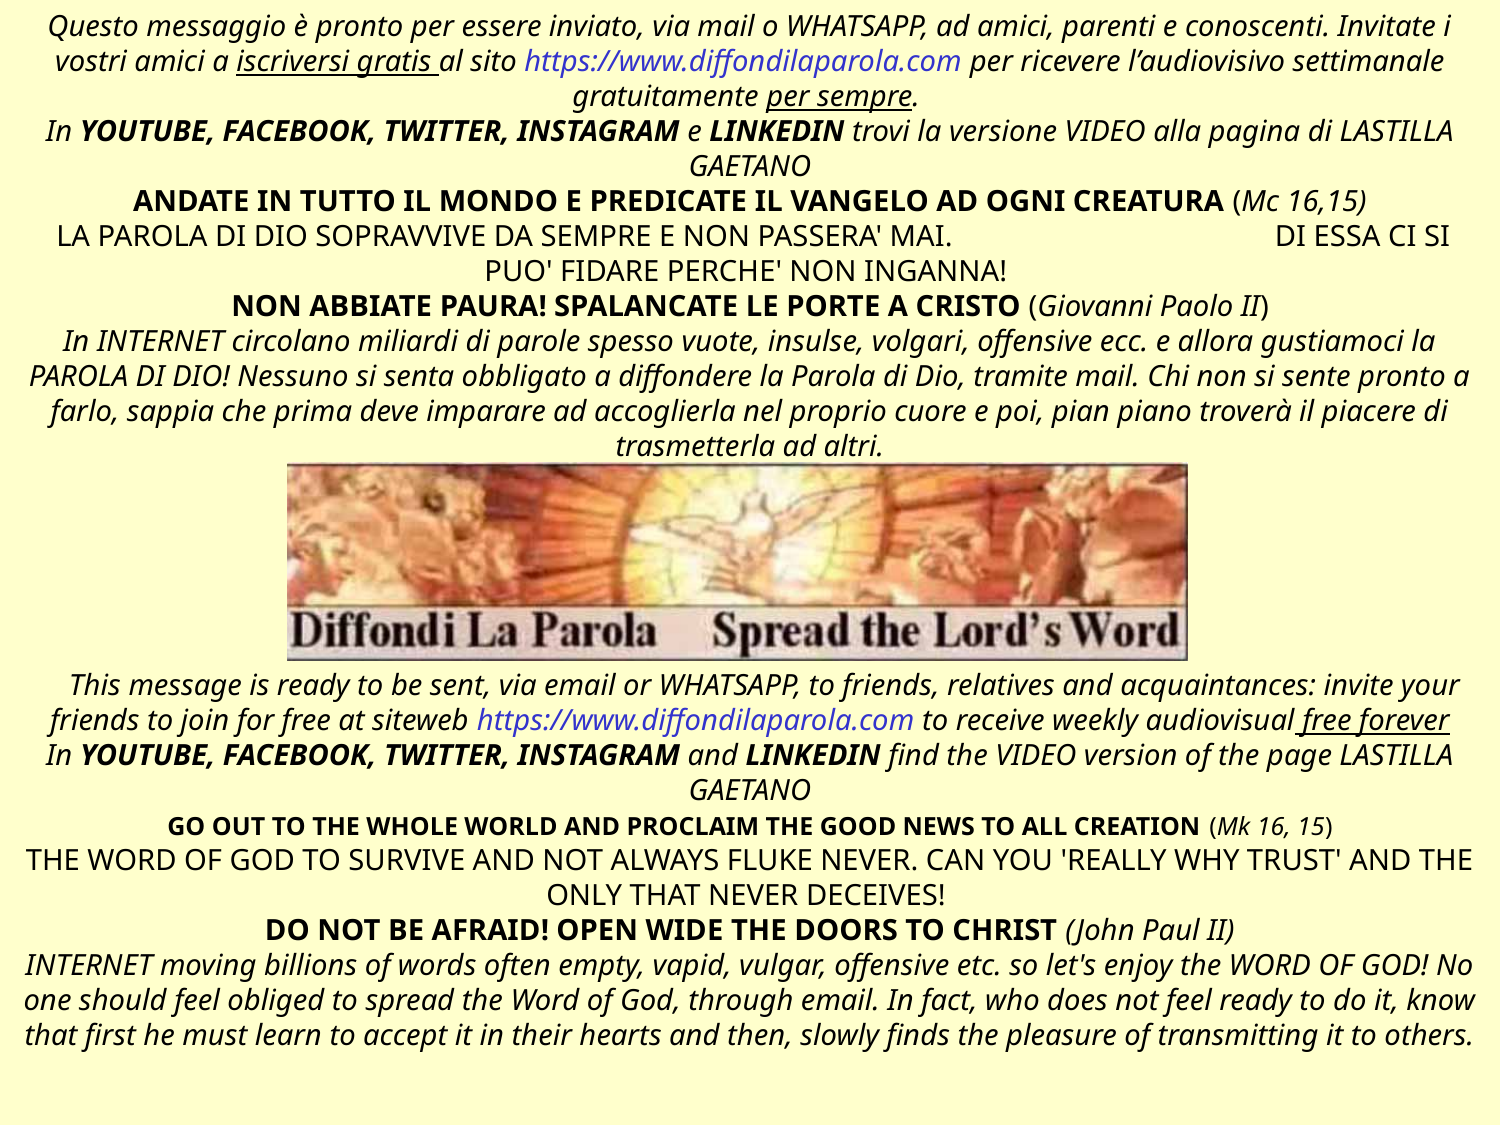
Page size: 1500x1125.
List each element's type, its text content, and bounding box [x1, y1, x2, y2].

text_box Questo messaggio è pronto per essere inviato, via mail o WHATSAPP, ad amici, parenti e conoscenti. Invitate i vostri amici a iscriversi gratis al sito https://www.diffondilaparola.com per ricevere l’audiovisivo settimanale gratuitamente per sempre. In YOUTUBE, FACEBOOK, TWITTER, INSTAGRAM e LINKEDIN trovi la versione VIDEO alla pagina di LASTILLA GAETANO ANDATE IN TUTTO IL MONDO E PREDICATE IL VANGELO AD OGNI CREATURA (Mc 16,15) LA PAROLA DI DIO SOPRAVVIVE DA SEMPRE E NON PASSERA' MAI. DI ESSA CI SI PUO' FIDARE PERCHE' NON INGANNA! NON ABBIATE PAURA! SPALANCATE LE PORTE A CRISTO (Giovanni Paolo II) In INTERNET circolano miliardi di parole spesso vuote, insulse, volgari, offensive ecc. e allora gustiamoci la PAROLA DI DIO! Nessuno si senta obbligato a diffondere la Parola di Dio, tramite mail. Chi non si sente pronto a farlo, sappia che prima deve imparare ad accoglierla nel proprio cuore e poi, pian piano troverà il piacere di trasmetterla ad altri. This message is ready to be sent, via email or WHATSAPP, to friends, relatives and acquaintances: invite your friends to join for free at siteweb https://www.diffondilaparola.com to receive weekly audiovisual free forever In YOUTUBE, FACEBOOK, TWITTER, INSTAGRAM and LINKEDIN find the VIDEO version of the page LASTILLA GAETANO GO OUT TO THE WHOLE WORLD AND PROCLAIM THE GOOD NEWS TO ALL CREATION (Mk 16, 15) THE WORD OF GOD TO SURVIVE AND NOT ALWAYS FLUKE NEVER. CAN YOU 'REALLY WHY TRUST' AND THE ONLY THAT NEVER DECEIVES! DO NOT BE AFRAID! OPEN WIDE THE DOORS TO CHRIST (John Paul II) INTERNET moving billions of words often empty, vapid, vulgar, offensive etc. so let's enjoy the WORD OF GOD! No one should feel obliged to spread the Word of God, through email. In fact, who does not feel ready to do it, know that first he must learn to accept it in their hearts and then, slowly finds the pleasure of transmitting it to others. [0, 0, 1500, 1059]
picture [287, 462, 1188, 661]
